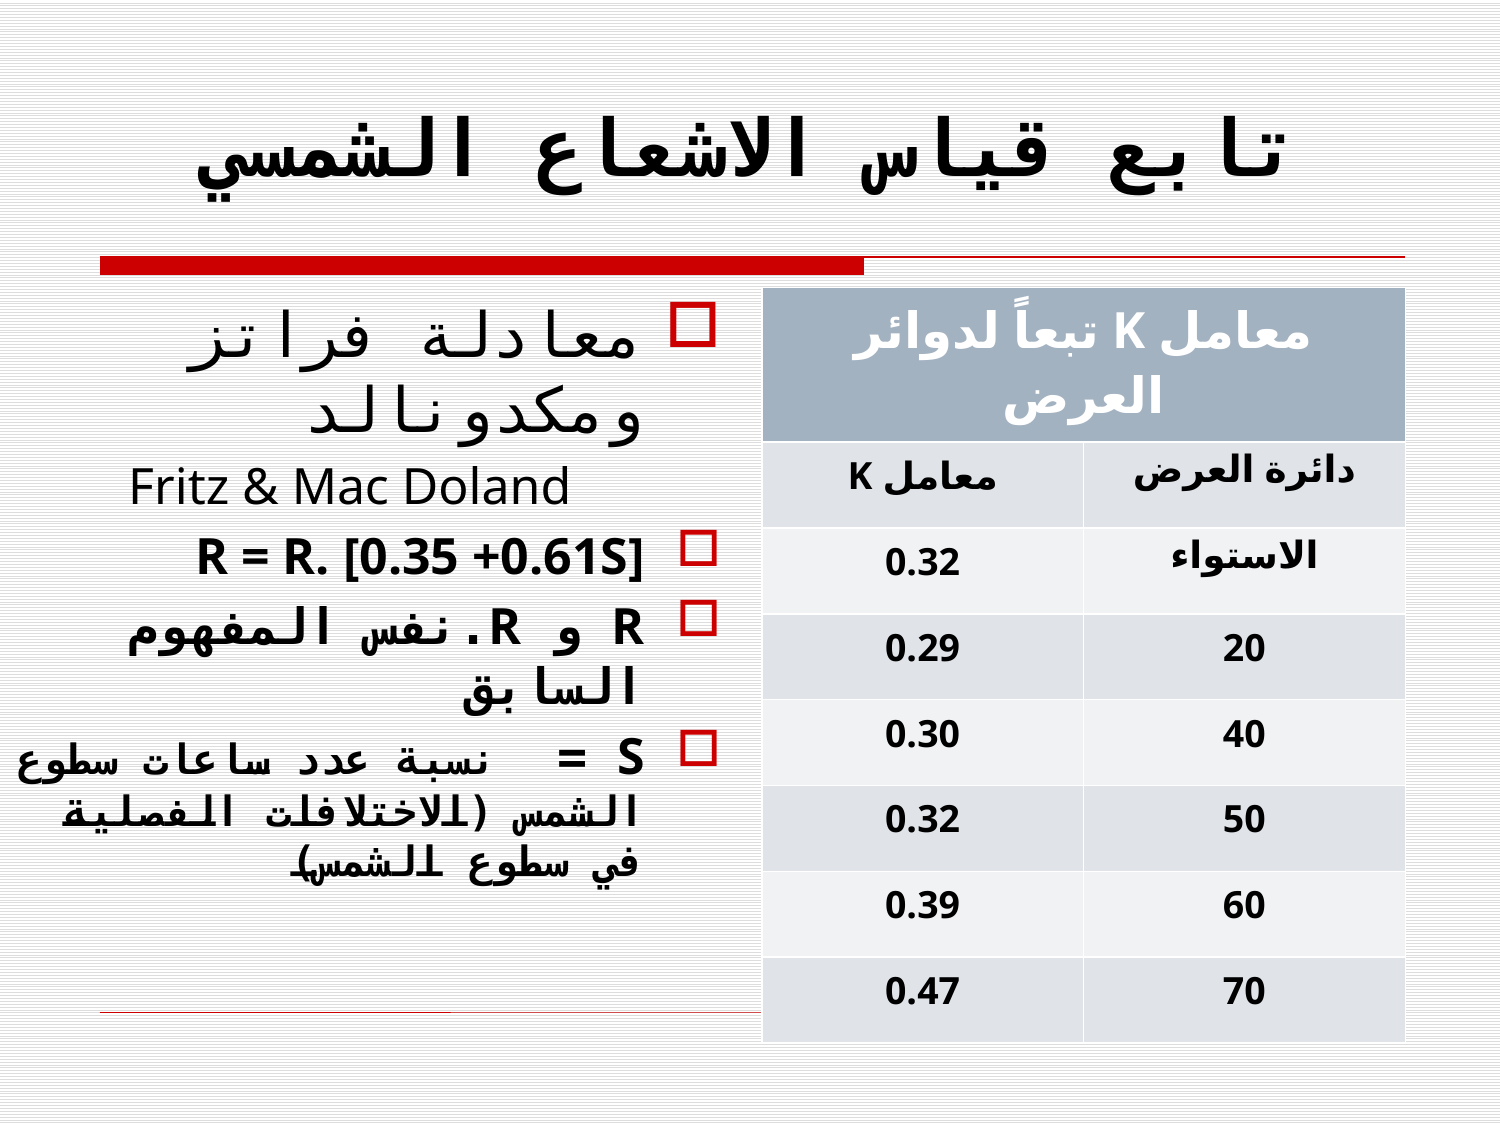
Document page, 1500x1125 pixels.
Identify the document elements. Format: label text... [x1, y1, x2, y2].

table_cell الاستواء [1084, 529, 1405, 613]
table_cell 20 [1084, 615, 1405, 699]
table_header معامل K تبعاً لدوائر العرض [763, 288, 1405, 441]
table_cell دائرة العرض [1084, 443, 1405, 527]
table_cell 50 [1084, 786, 1405, 871]
table_cell 0.32 [763, 529, 1083, 613]
title تابع قياس الاشعاع الشمسي [94, 50, 1407, 200]
table_cell 0.29 [763, 615, 1083, 699]
table_cell 0.47 [763, 958, 1083, 1042]
table_cell 60 [1084, 872, 1405, 956]
table_cell 0.39 [763, 872, 1083, 956]
table_cell 0.32 [763, 786, 1083, 871]
table_cell 0.30 [763, 700, 1083, 785]
table_cell معامل K [763, 443, 1083, 527]
table_cell 70 [1084, 958, 1405, 1042]
list معادلة فراتز ومكدونالد Fritz & Mac Doland R = R. [0.35 +0.61S] R و R.نفس المفهوم السابق S = نسبة عدد ساعات سطوع الشمس (الاختلافات الفصلية في سطوع الشمس) [0, 287, 737, 988]
table_cell 40 [1084, 700, 1405, 785]
